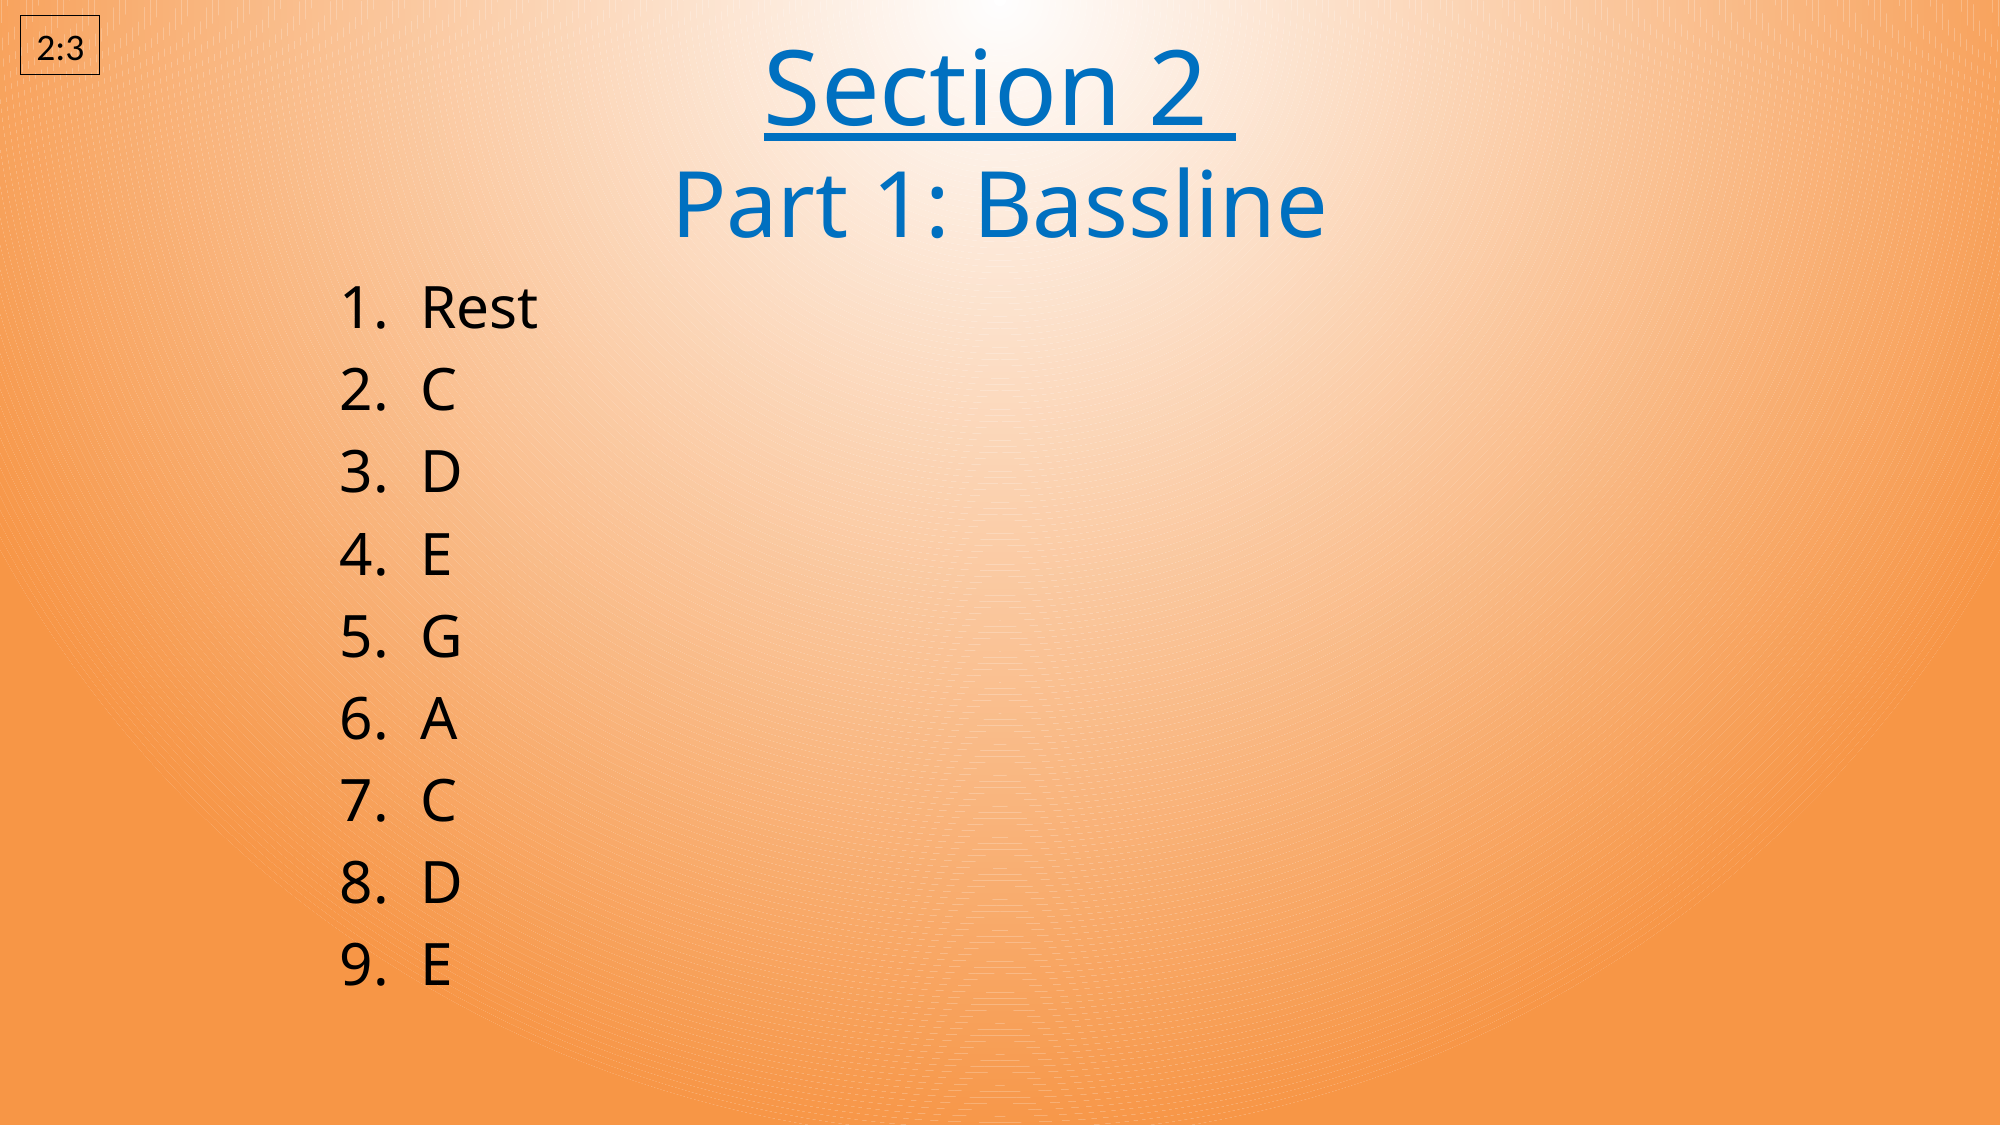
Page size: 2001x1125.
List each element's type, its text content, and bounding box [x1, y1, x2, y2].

text_box 2:3 [20, 15, 100, 75]
title Section 2 Part 1: Bassline [99, 45, 1900, 233]
list Rest C D E G A C D E [324, 262, 1000, 1005]
